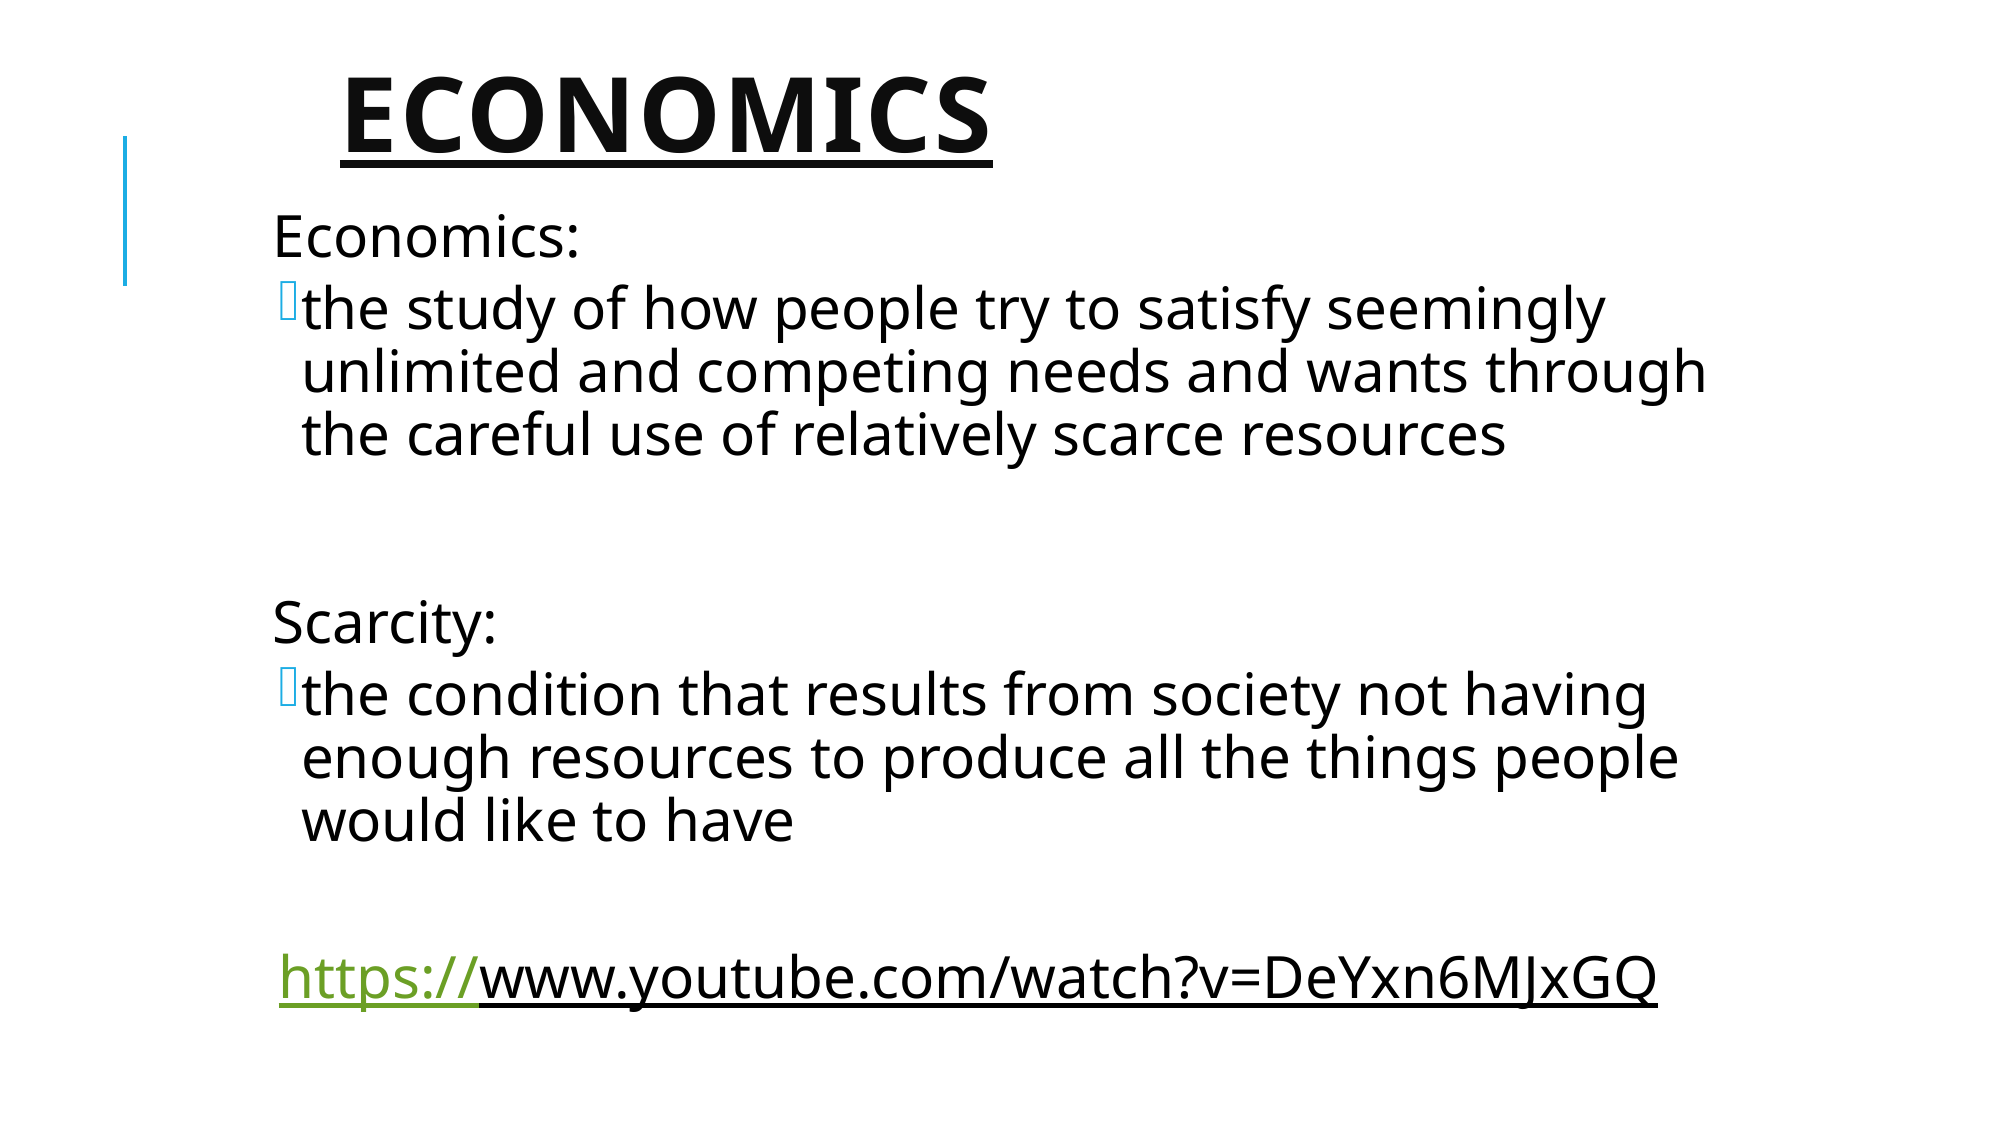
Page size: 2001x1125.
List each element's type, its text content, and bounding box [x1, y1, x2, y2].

list Economics: the study of how people try to satisfy seemingly unlimited and competing needs and wants through the careful use of relatively scarce resources Scarcity: the condition that results from society not having enough resources to produce all the things people would like to have https://www.youtube.com/watch?v=DeYxn6MJxGQ [249, 200, 1750, 1125]
title Economics [324, 45, 1675, 200]
